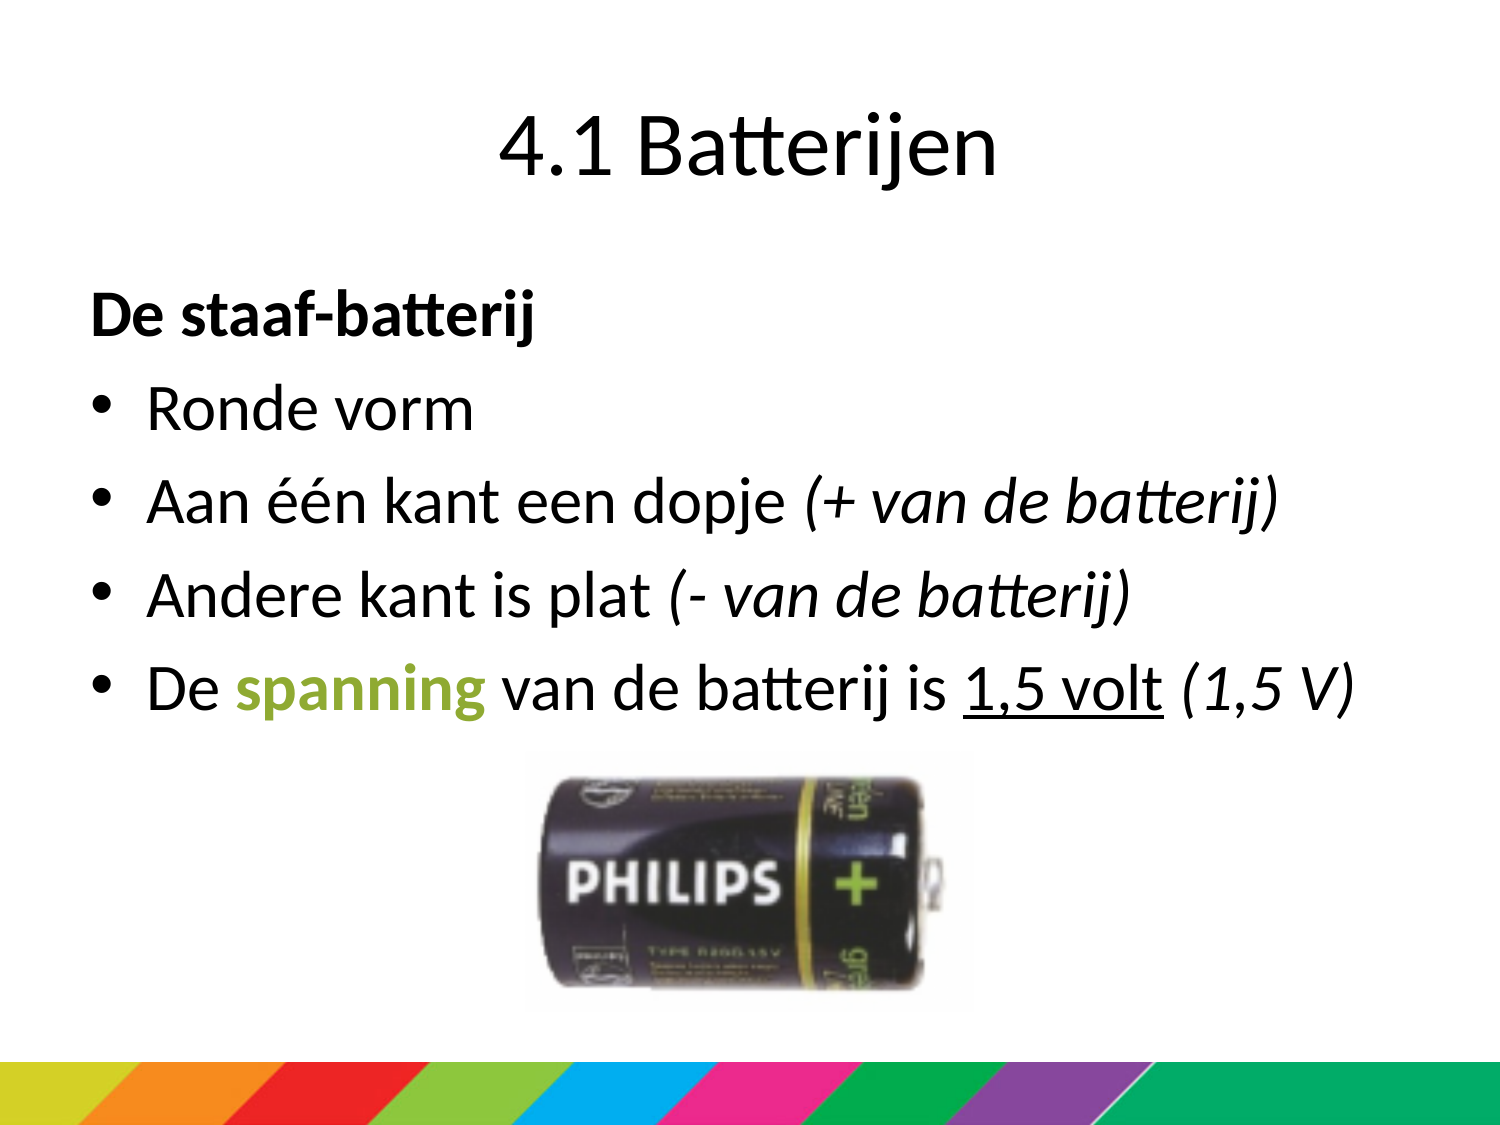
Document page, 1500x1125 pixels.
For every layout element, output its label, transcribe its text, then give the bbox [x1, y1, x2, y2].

picture [0, 1062, 574, 1125]
picture [527, 657, 1500, 1125]
title 4.1 Batterijen [75, 45, 1425, 233]
list De staaf-batterij Ronde vorm Aan één kant een dopje (+ van de batterij) Andere kant is plat (- van de batterij) De spanning van de batterij is 1,5 volt (1,5 V) [75, 262, 1425, 1005]
